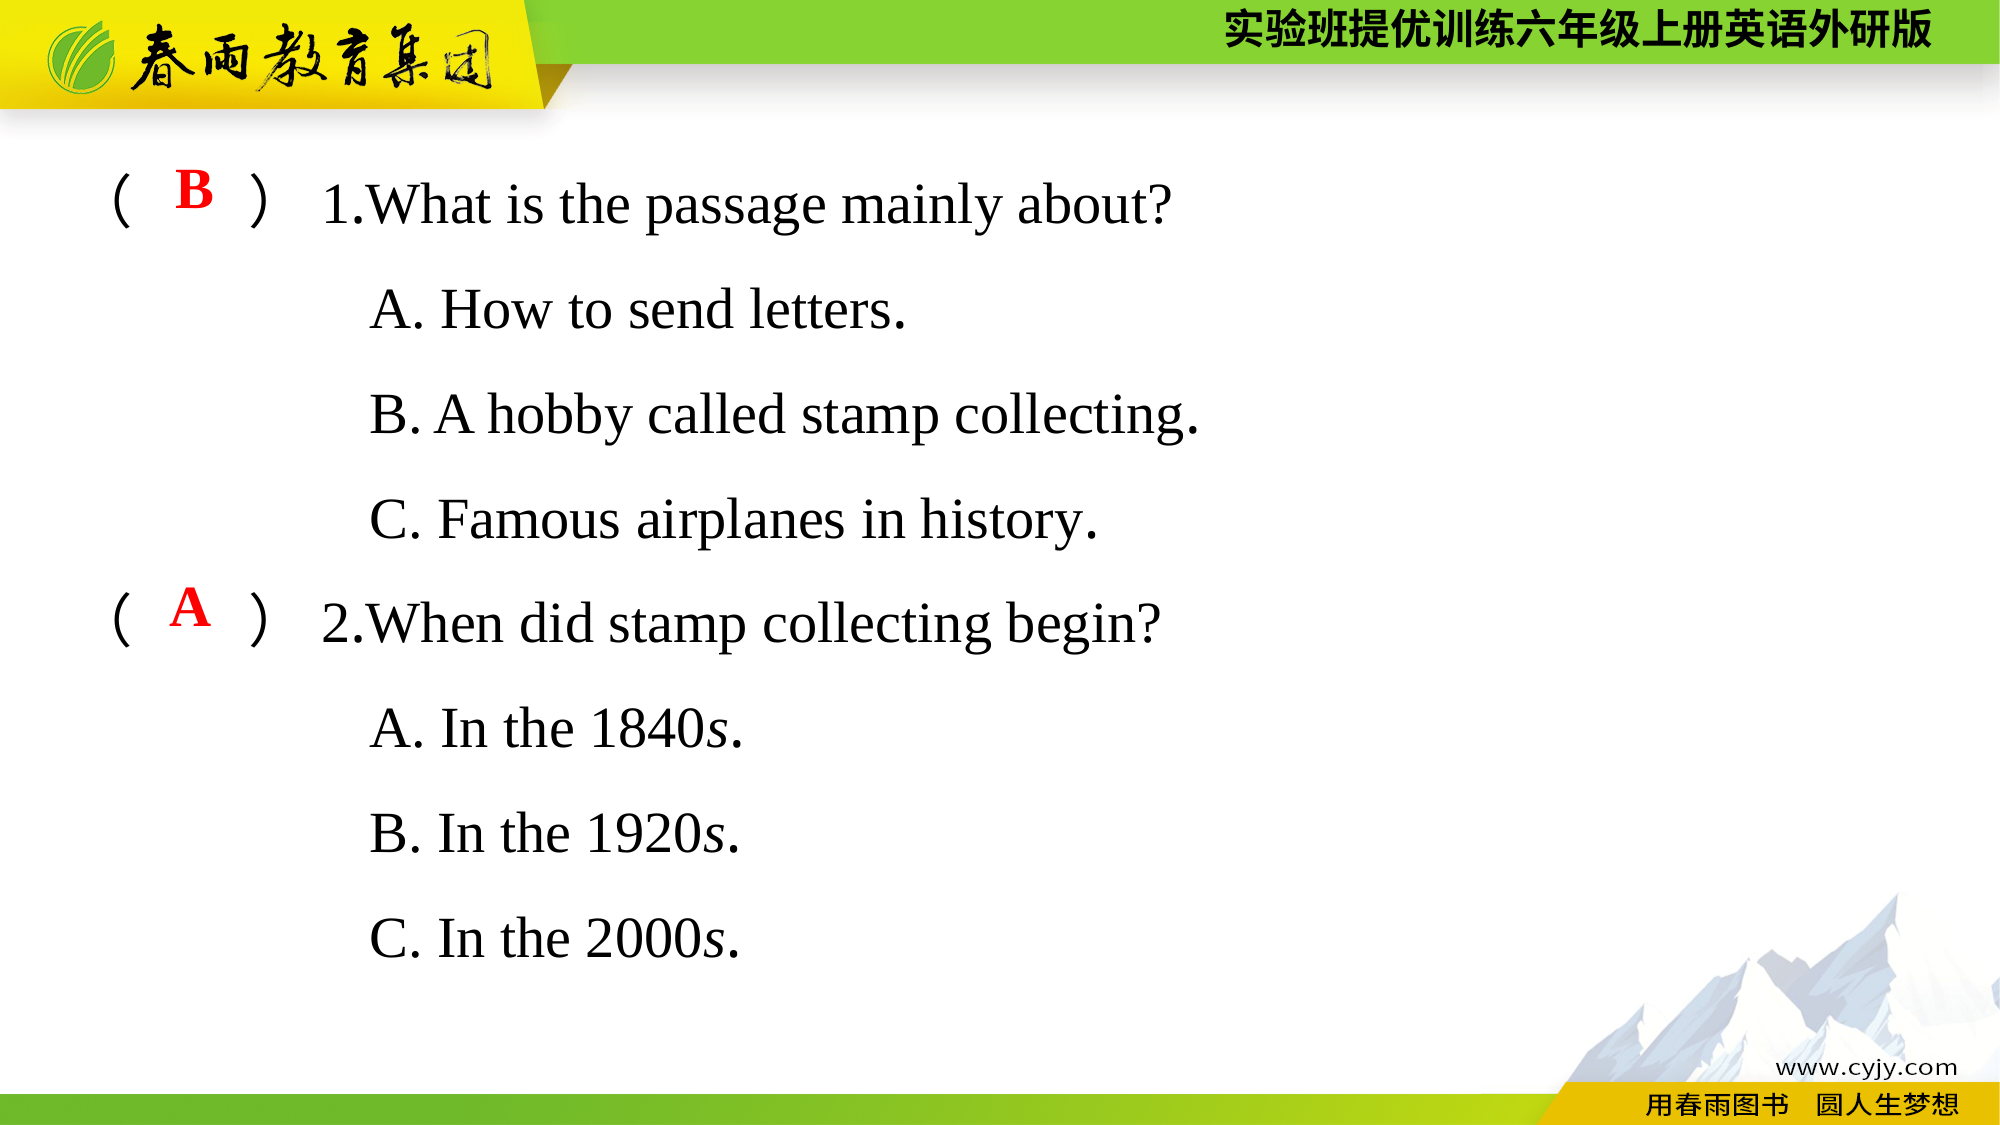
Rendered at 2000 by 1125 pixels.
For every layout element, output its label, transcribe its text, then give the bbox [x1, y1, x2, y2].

text_box B [160, 142, 230, 228]
picture [0, 0, 2000, 1125]
list （ ）1.What is the passage mainly about? A. How to send letters. B. A hobby called stamp collecting. C. Famous airplanes in history. （ ）2.When did stamp collecting begin? A. In the 1840s. B. In the 1920s. C. In the 2000s. [59, 122, 1944, 973]
text_box A [155, 560, 227, 646]
